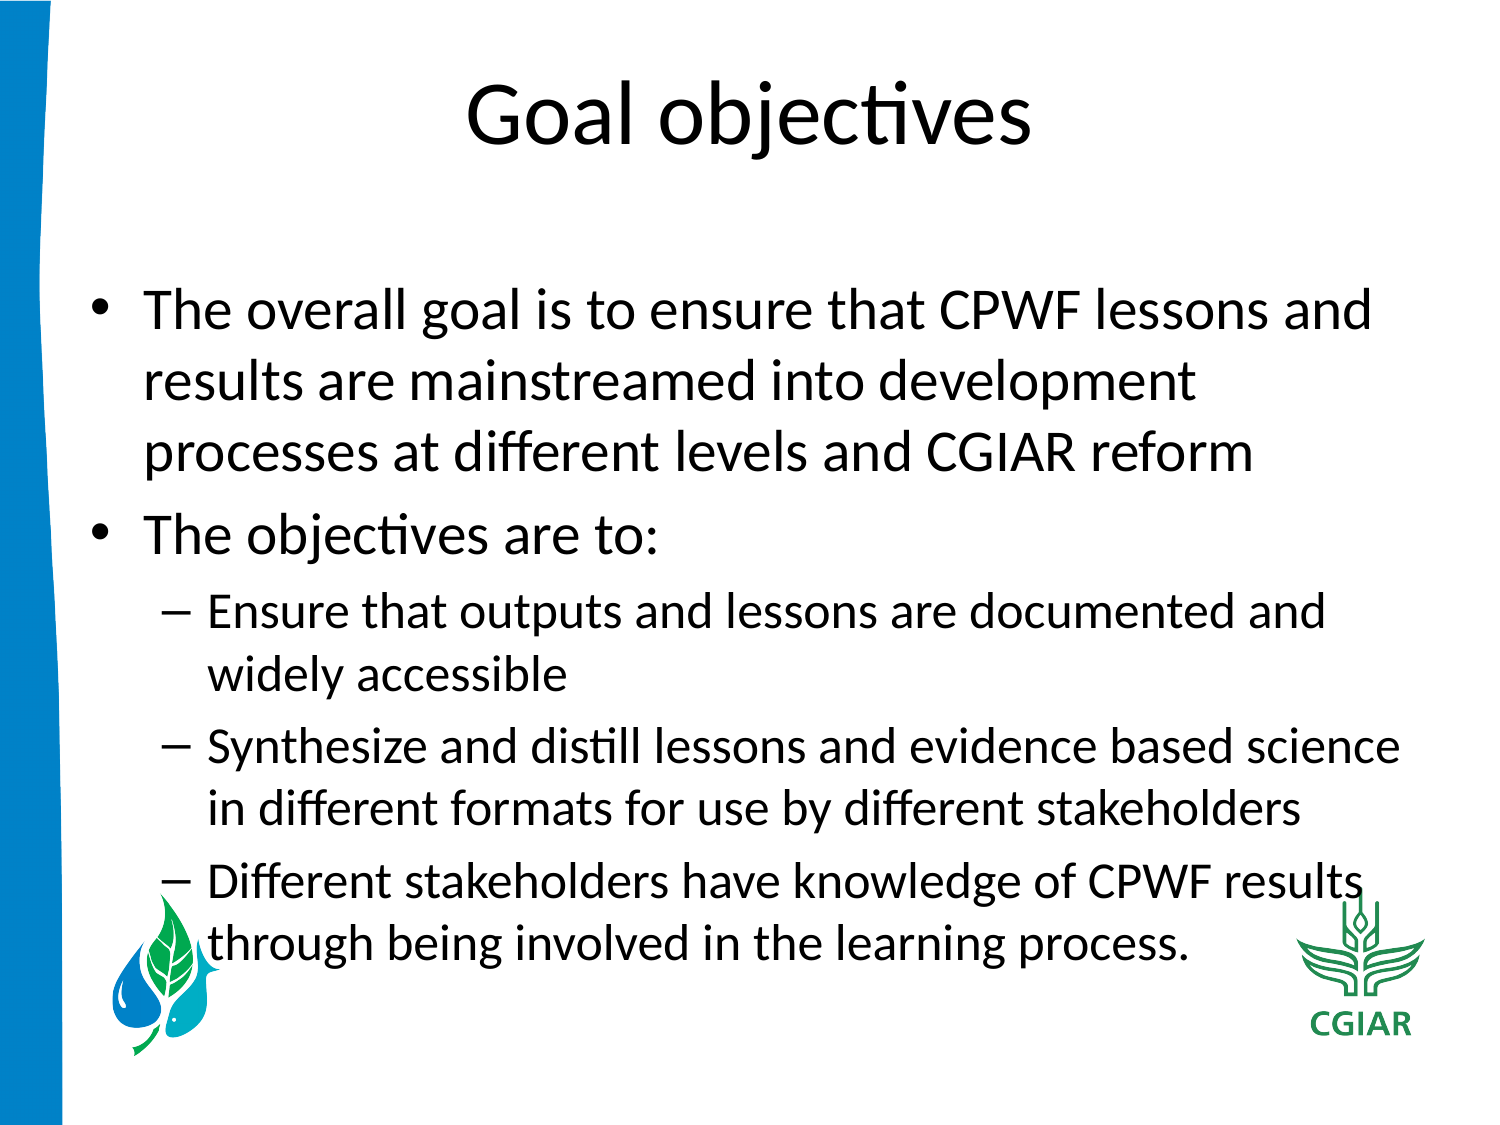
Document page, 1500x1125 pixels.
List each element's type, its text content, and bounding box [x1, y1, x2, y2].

picture [1296, 1005, 1425, 1036]
list The overall goal is to ensure that CPWF lessons and results are mainstreamed into development processes at different levels and CGIAR reform The objectives are to: Ensure that outputs and lessons are documented and widely accessible Synthesize and distill lessons and evidence based science in different formats for use by different stakeholders Different stakeholders have knowledge of CPWF results through being involved in the learning process. [75, 262, 1425, 1005]
picture [112, 1005, 225, 1067]
title Goal objectives [75, 45, 1425, 233]
picture [40, 2, 63, 892]
